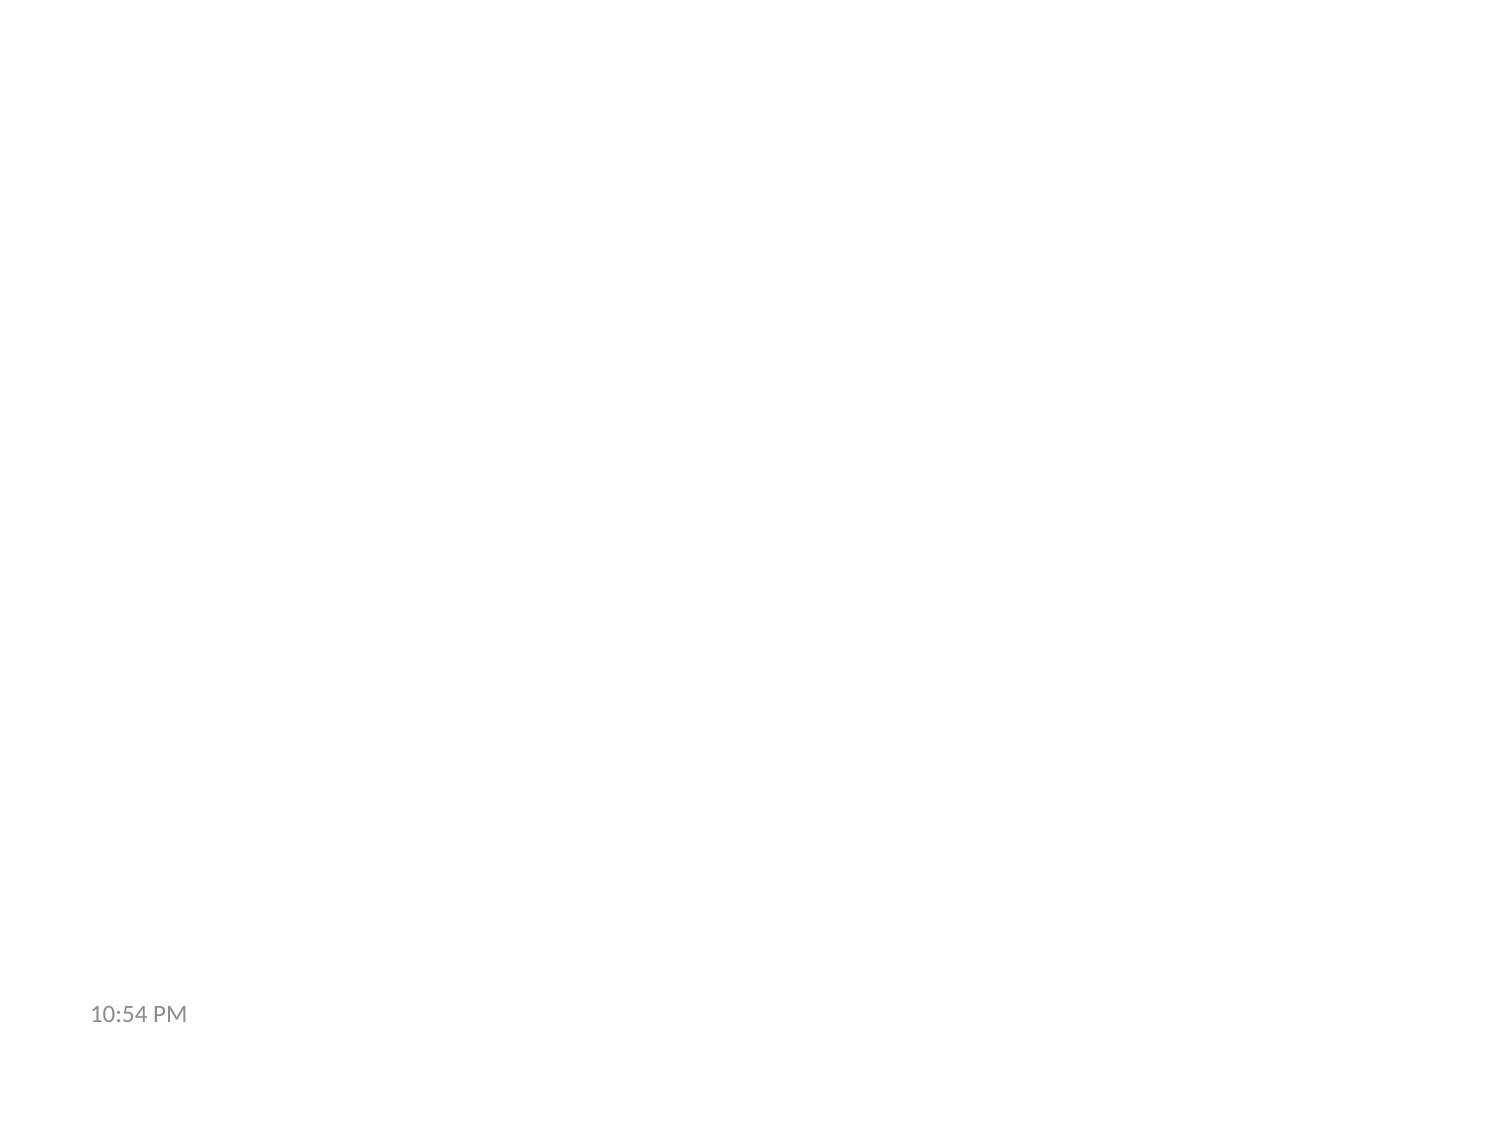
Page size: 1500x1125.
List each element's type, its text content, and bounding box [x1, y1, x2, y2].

text_box 3:35 PM [75, 982, 425, 1043]
